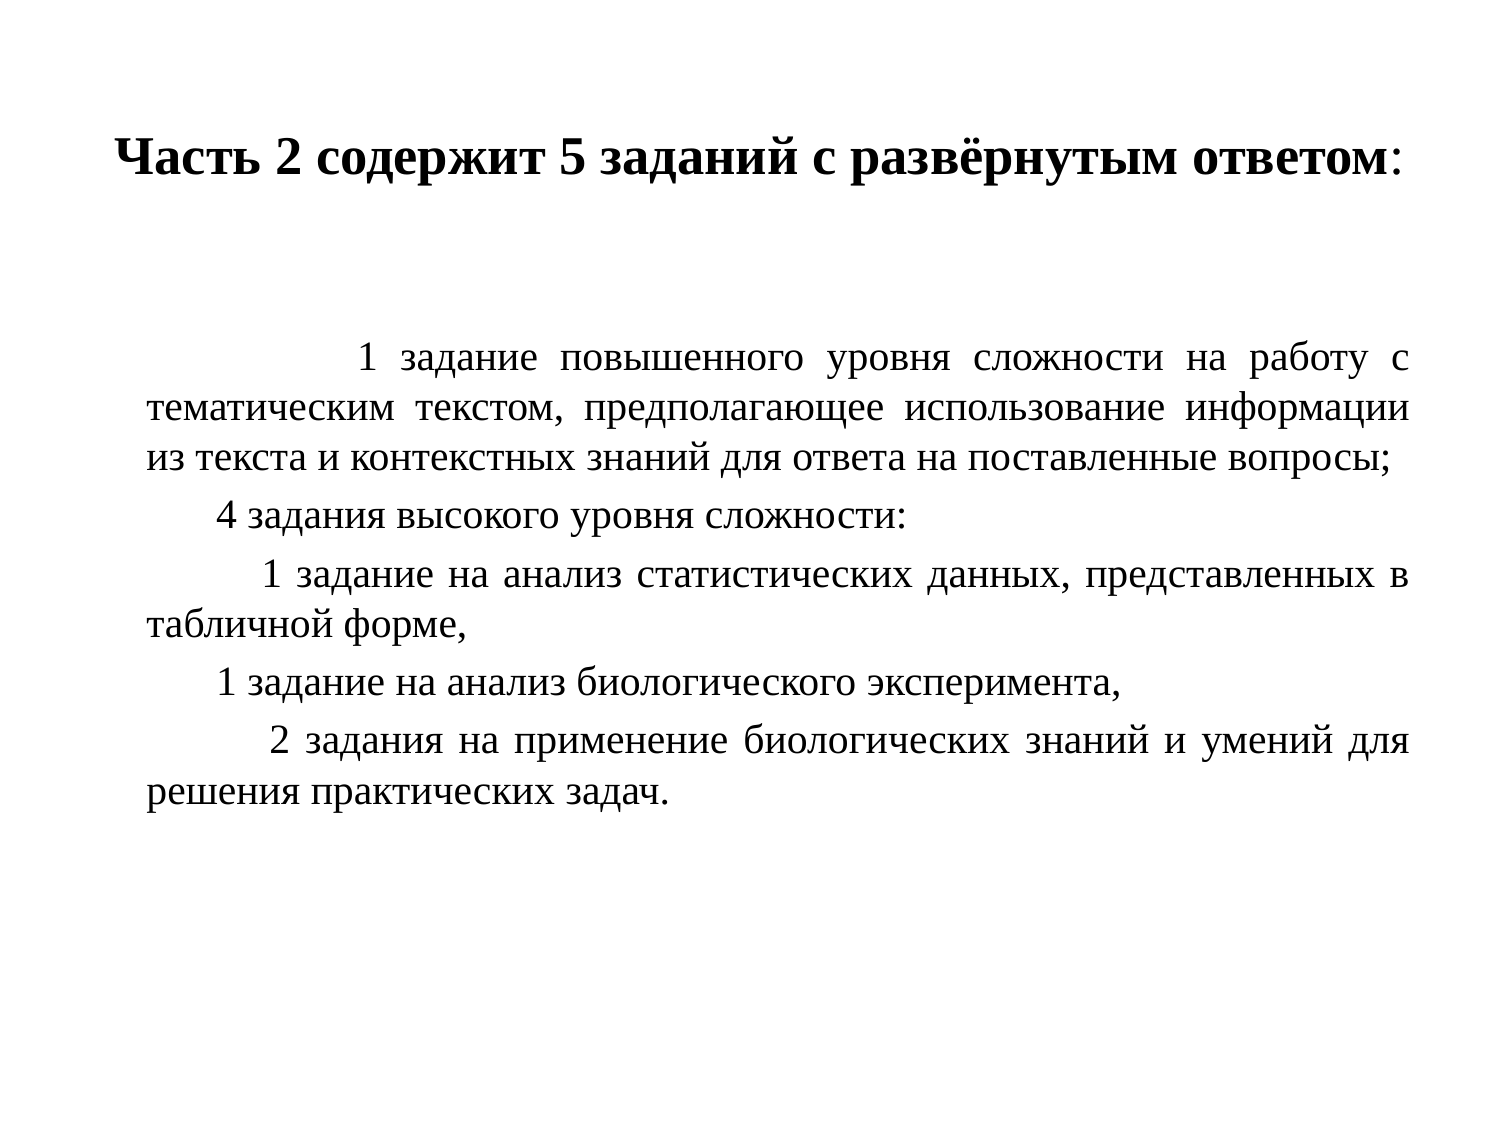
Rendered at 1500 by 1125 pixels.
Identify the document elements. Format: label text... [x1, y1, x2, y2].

title Часть 2 содержит 5 заданий с развёрнутым ответом: [75, 45, 1425, 233]
list 1 задание повышенного уровня сложности на работу с тематическим текстом, предполагающее использование информации из текста и контекстных знаний для ответа на поставленные вопросы; 4 задания высокого уровня сложности: 1 задание на анализ статистических данных, представленных в табличной форме, 1 задание на анализ биологического эксперимента, 2 задания на применение биологических знаний и умений для решения практических задач. [75, 262, 1425, 1005]
